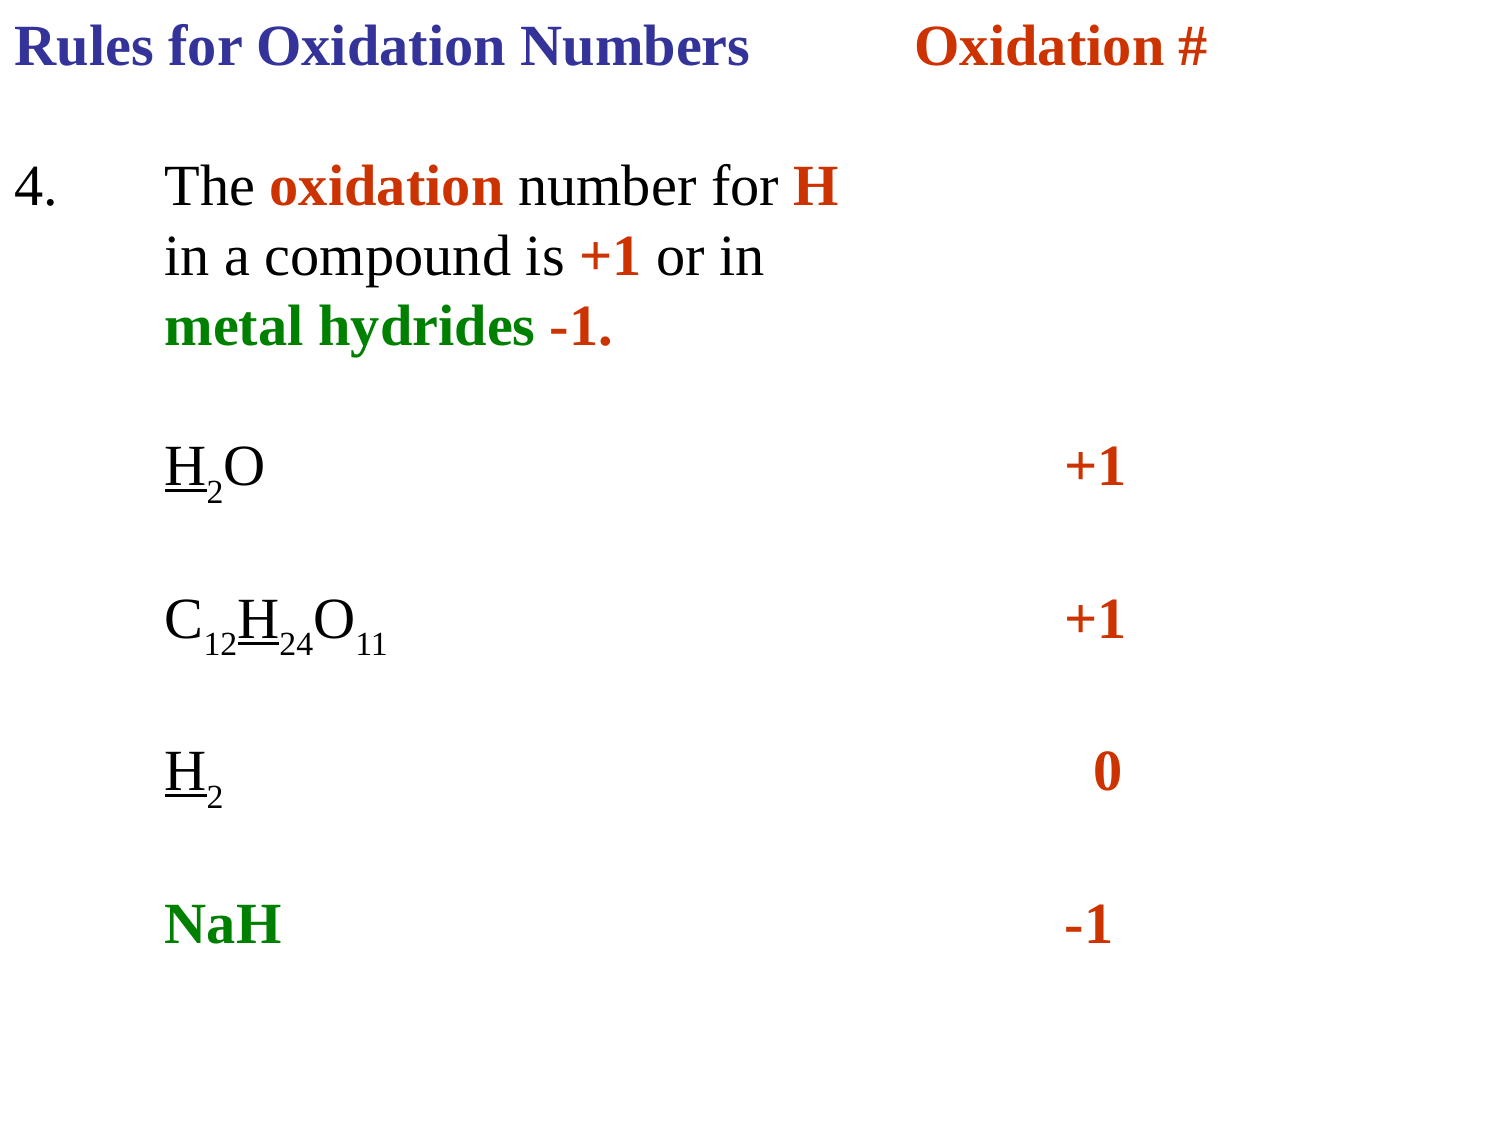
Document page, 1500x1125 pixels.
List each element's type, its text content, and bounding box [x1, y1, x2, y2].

text_box Rules for Oxidation Numbers Oxidation # 4. The oxidation number for H in a compound is +1 or in metal hydrides -1. H2O +1 C12H24O11 +1 H2 0 NaH -1 [0, 0, 1500, 1033]
